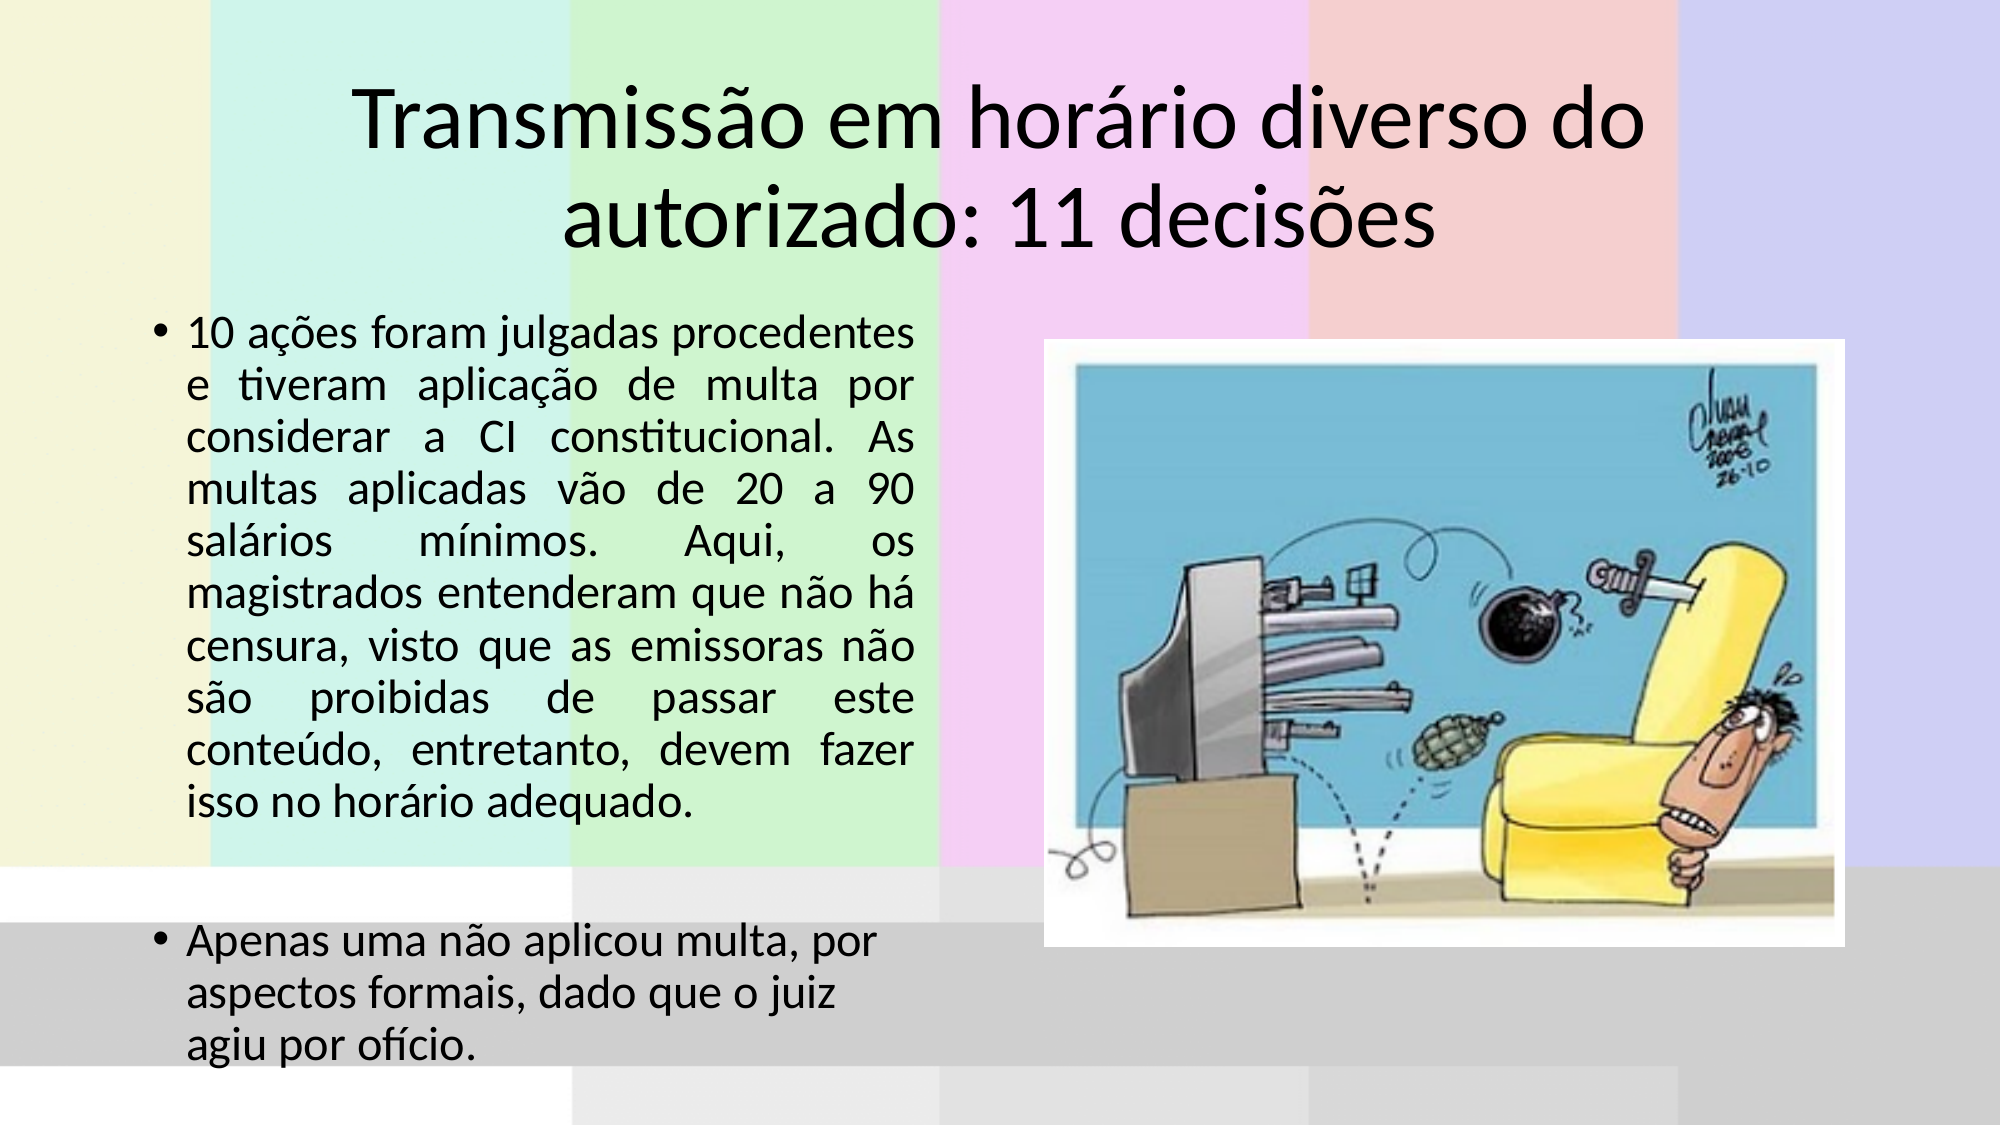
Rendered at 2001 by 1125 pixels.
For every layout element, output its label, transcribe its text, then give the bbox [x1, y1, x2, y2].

list 10 ações foram julgadas procedentes e tiveram aplicação de multa por considerar a CI constitucional. As multas aplicadas vão de 20 a 90 salários mínimos. Aqui, os magistrados entenderam que não há censura, visto que as emissoras não são proibidas de passar este conteúdo, entretanto, devem fazer isso no horário adequado. Apenas uma não aplicou multa, por aspectos formais, dado que o juiz agiu por ofício. [137, 299, 932, 1095]
title Transmissão em horário diverso do autorizado: 11 decisões [137, 59, 1863, 278]
picture [1044, 339, 1845, 947]
